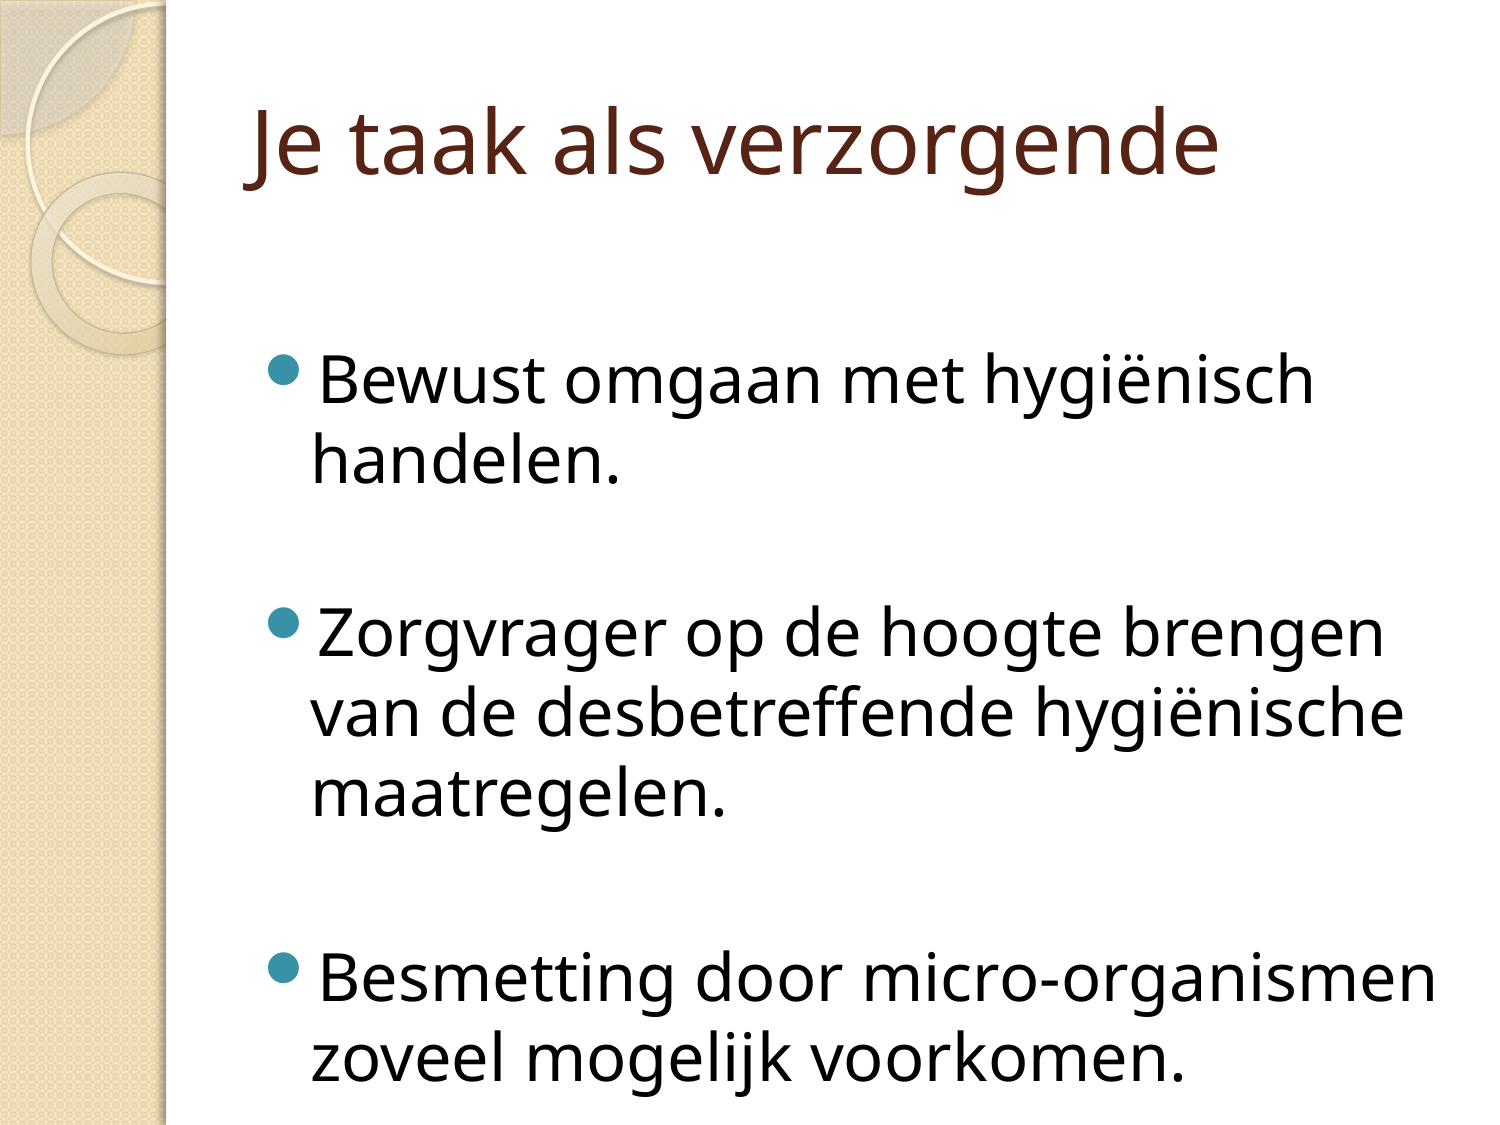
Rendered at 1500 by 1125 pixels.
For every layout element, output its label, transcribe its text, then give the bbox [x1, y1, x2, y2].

list Bewust omgaan met hygiënisch handelen. Zorgvrager op de hoogte brengen van de desbetreffende hygiënische maatregelen. Besmetting door micro-organismen zoveel mogelijk voorkomen. [235, 237, 1466, 1025]
title Je taak als verzorgende [235, 45, 1466, 233]
